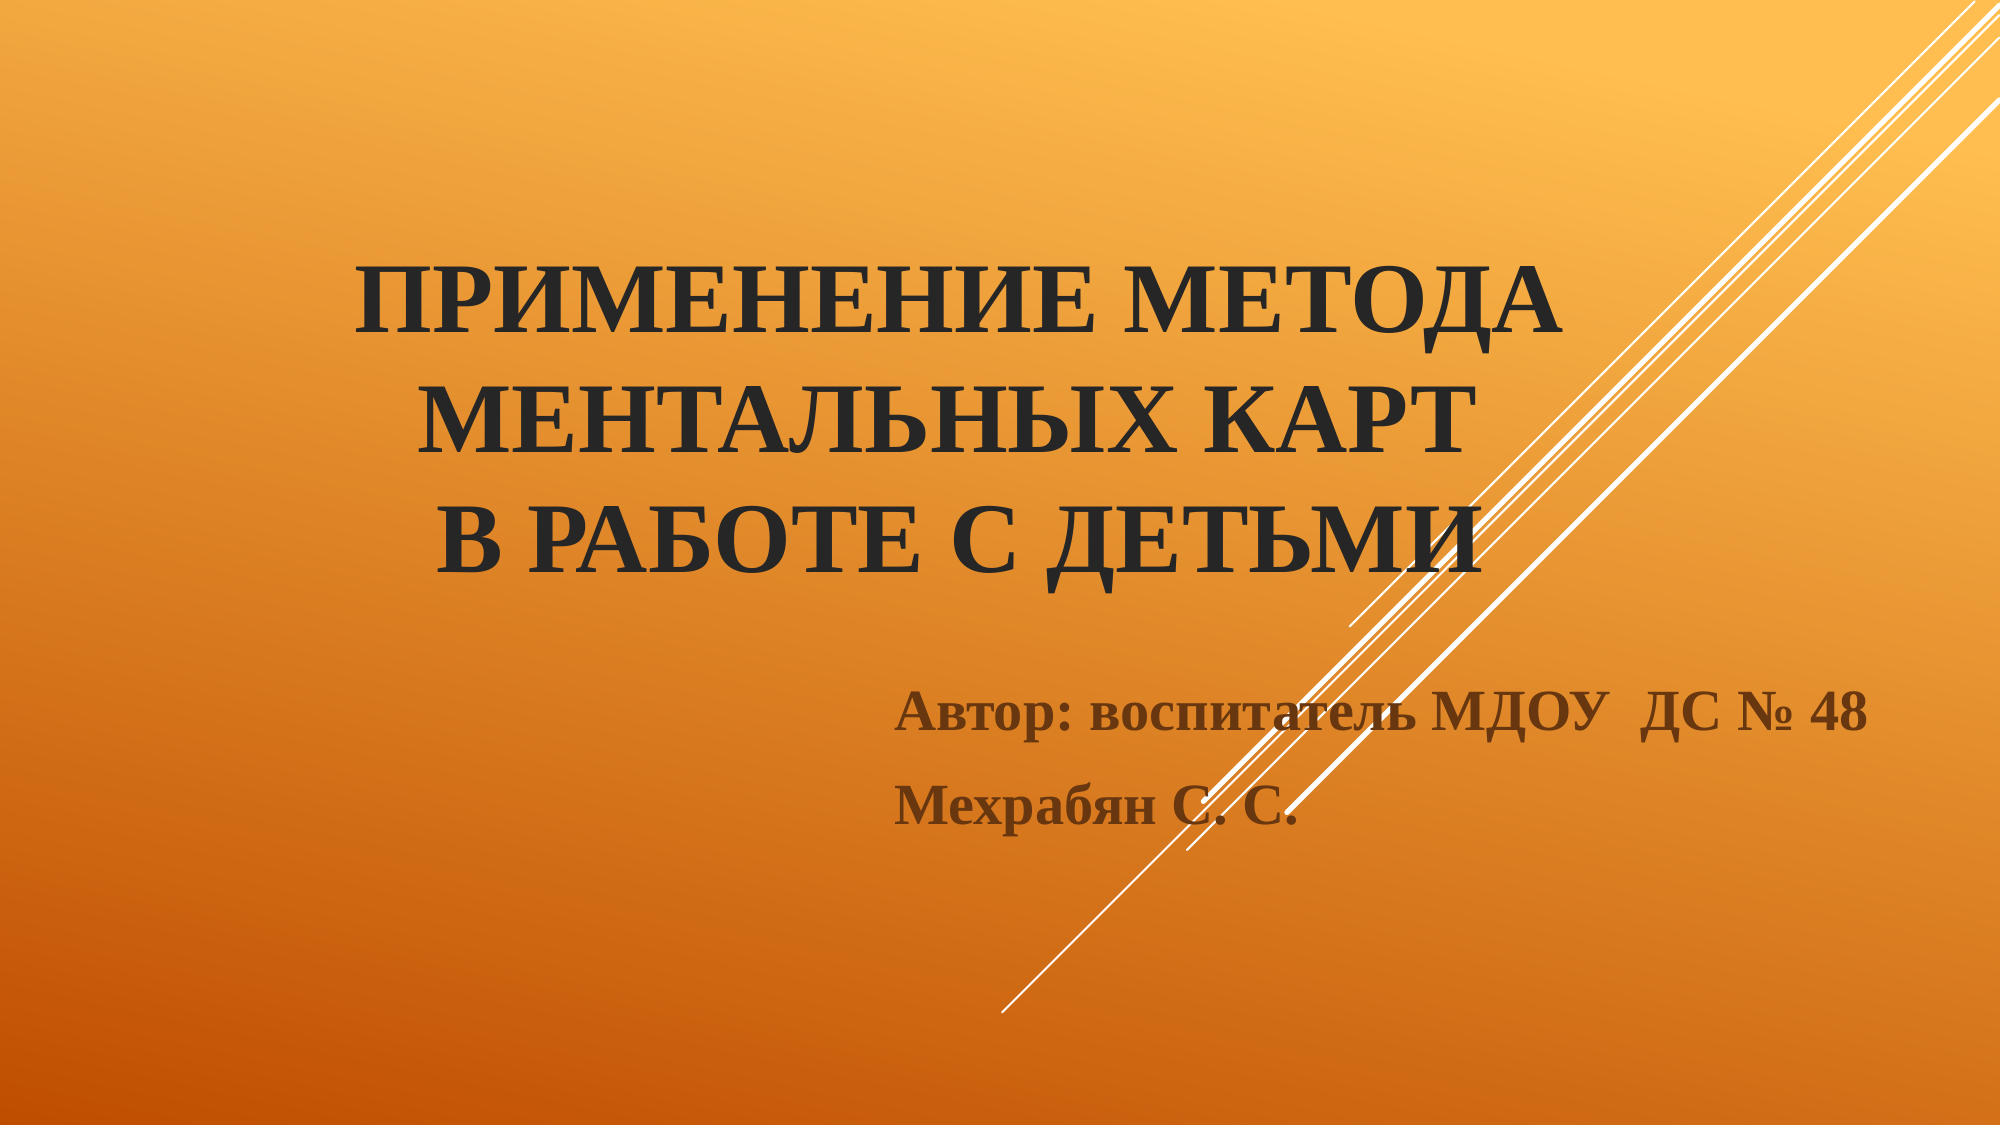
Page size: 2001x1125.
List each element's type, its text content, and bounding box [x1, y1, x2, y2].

title Применение метода ментальных карт в работе с детьми [112, 112, 1808, 600]
subtitle Автор: воспитатель МДОУ ДС № 48 Мехрабян С. С. [879, 664, 1930, 985]
